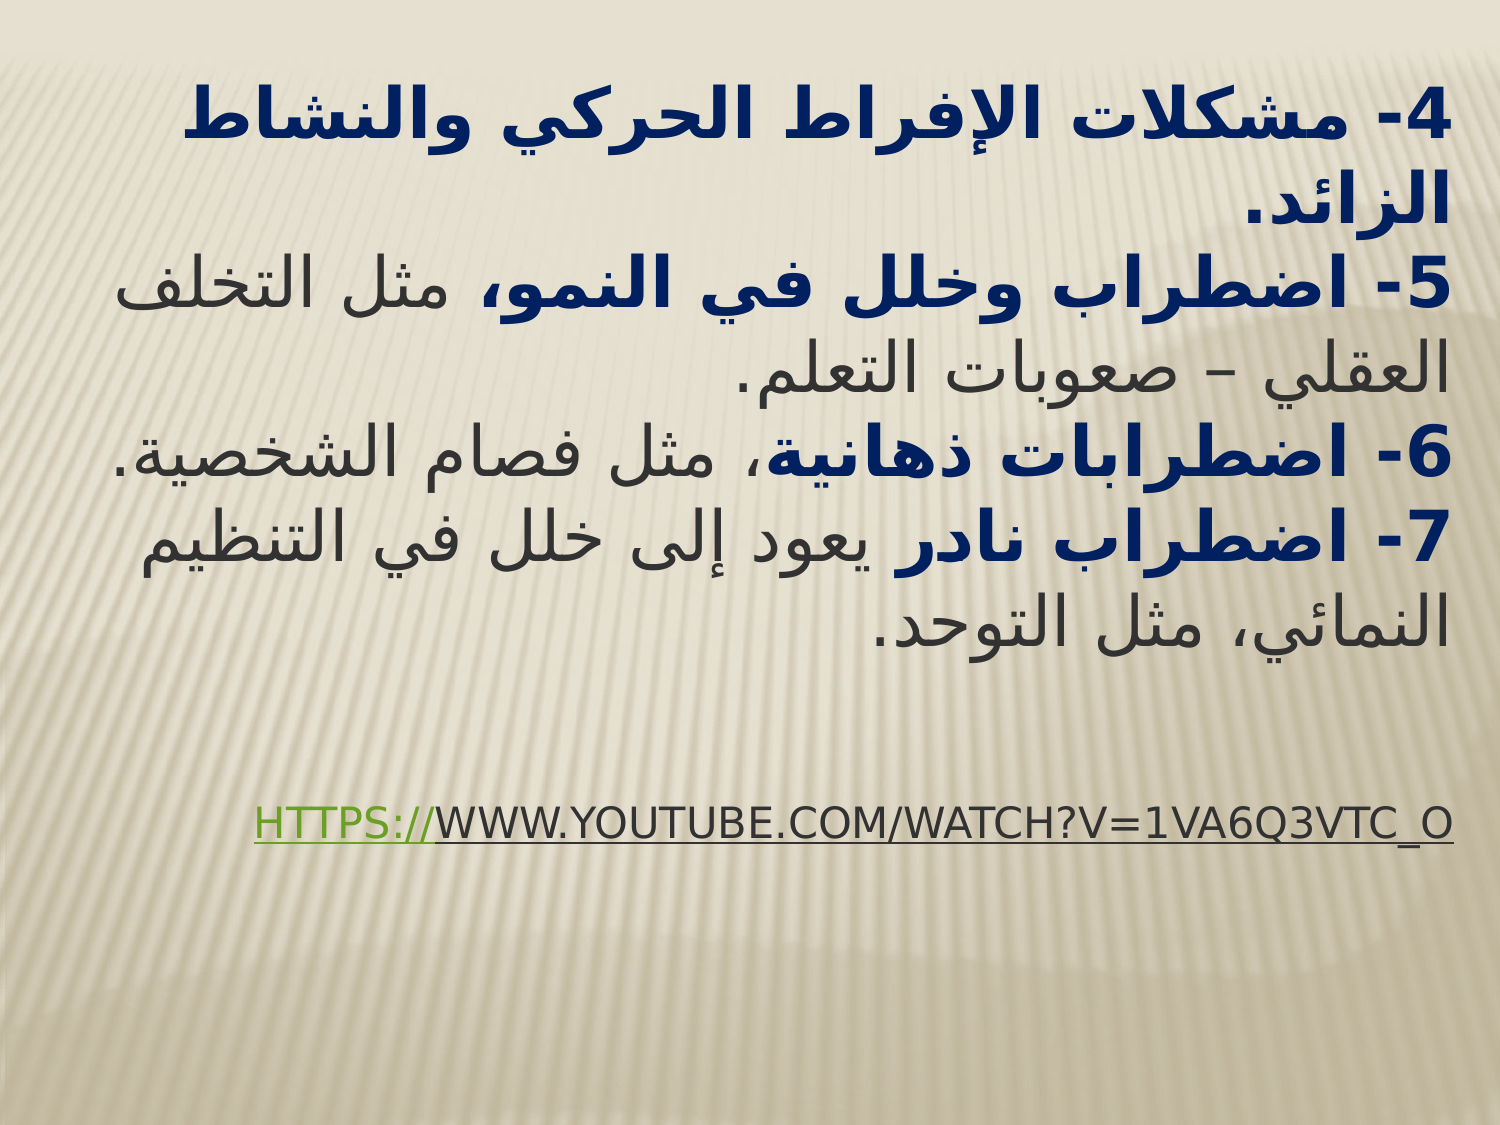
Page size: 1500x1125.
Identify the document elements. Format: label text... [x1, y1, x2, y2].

title 4- مشكلات الإفراط الحركي والنشاط الزائد. 5- اضطراب وخلل في النمو، مثل التخلف العقلي – صعوبات التعلم. 6- اضطرابات ذهانية، مثل فصام الشخصية. 7- اضطراب نادر يعود إلى خلل في التنظيم النمائي، مثل التوحد. https://www.youtube.com/watch?v=1VA6Q3vTC_o [44, 53, 1470, 966]
